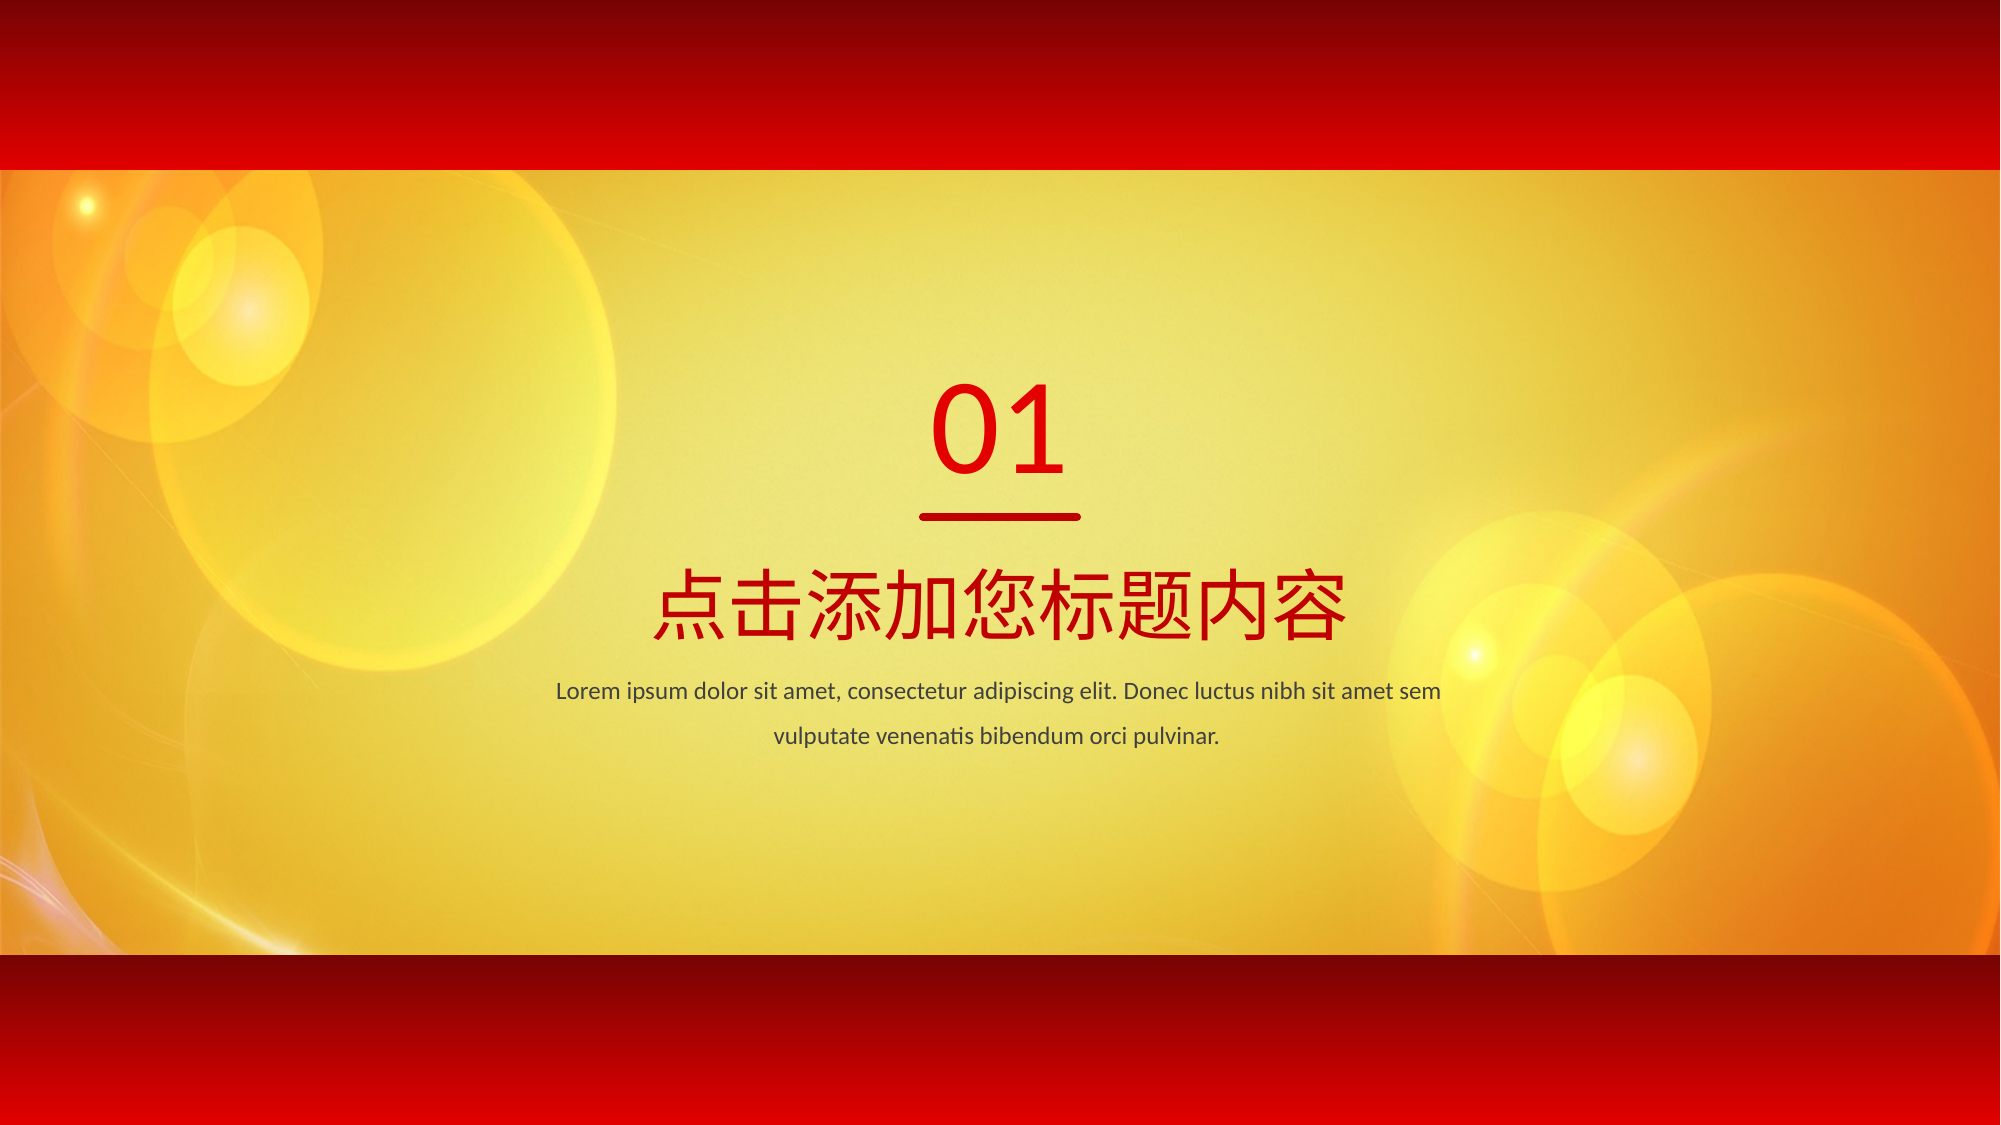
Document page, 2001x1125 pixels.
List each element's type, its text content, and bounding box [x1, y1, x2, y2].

text_box [0, 0, 2000, 171]
picture [0, 0, 2001, 1125]
text_box 点击添加您标题内容 [635, 549, 1365, 652]
text_box [0, 954, 2000, 1125]
text_box Lorem ipsum dolor sit amet, consectetur adipiscing elit. Donec luctus nibh sit amet sem vulputate venenatis bibendum orci pulvinar. [539, 652, 1460, 757]
text_box 01 [915, 328, 1085, 508]
